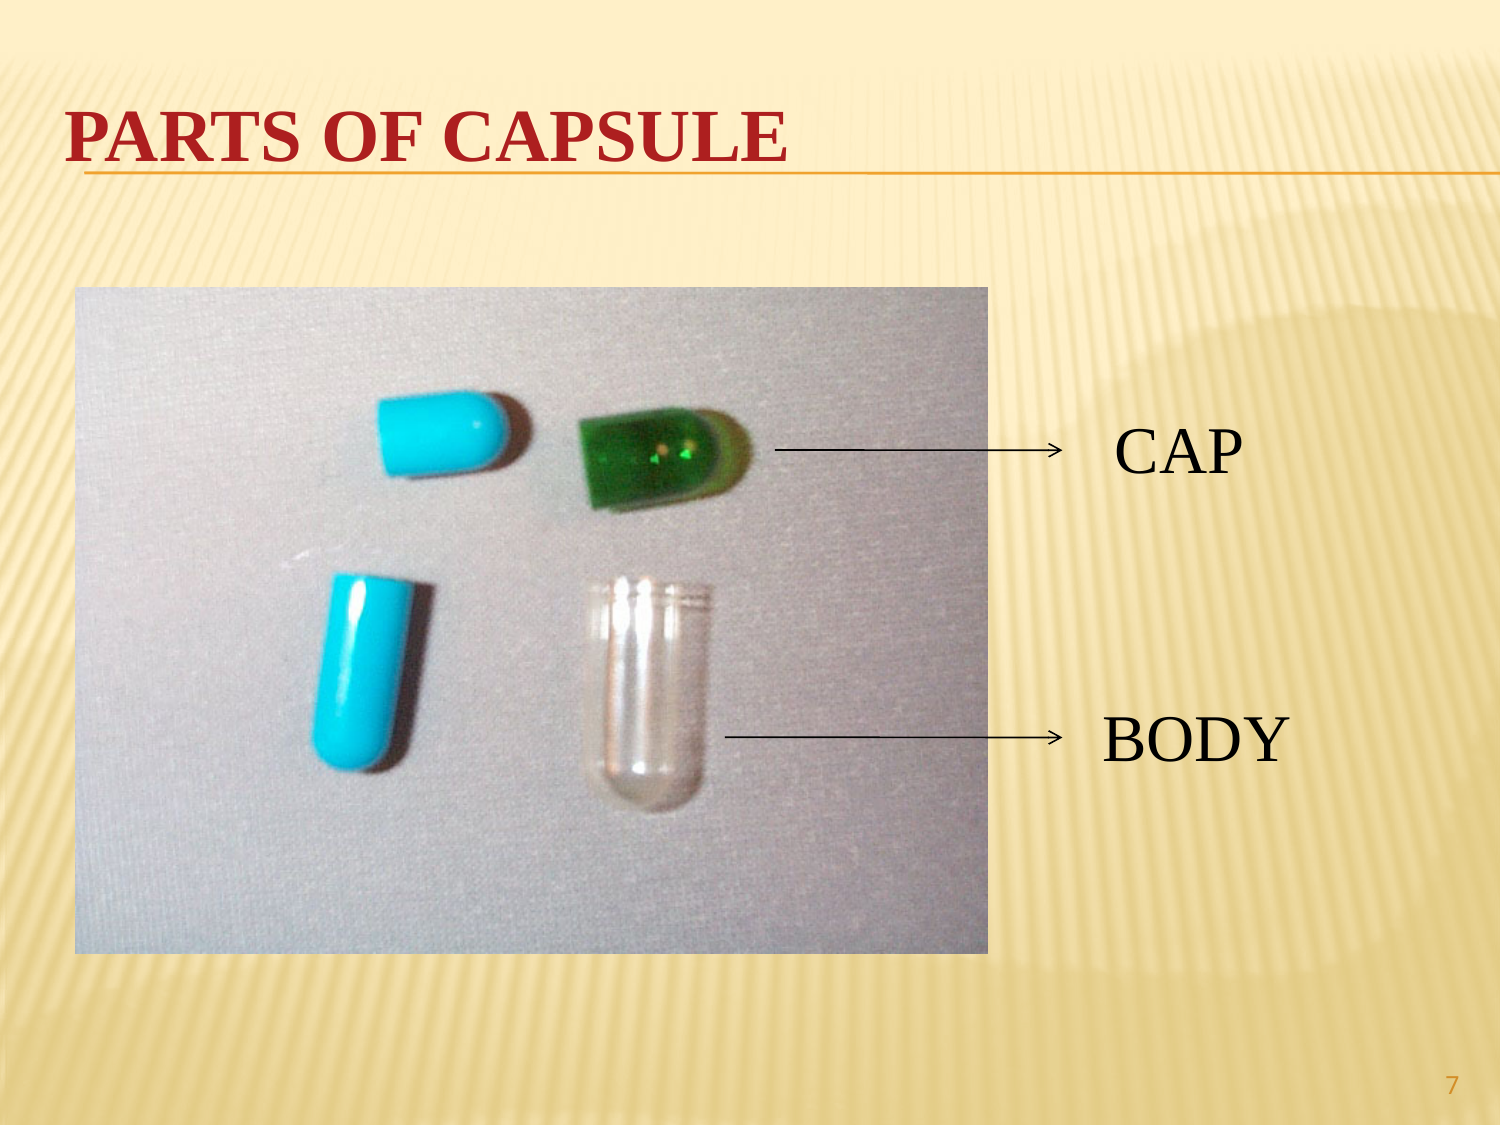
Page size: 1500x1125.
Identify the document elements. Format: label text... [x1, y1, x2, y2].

text_box CAP [1099, 399, 1325, 495]
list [74, 287, 988, 954]
title PARTS OF CAPSULE [50, 62, 1475, 200]
slide_number 7 [1350, 1061, 1475, 1103]
text_box BODY [1087, 687, 1350, 783]
